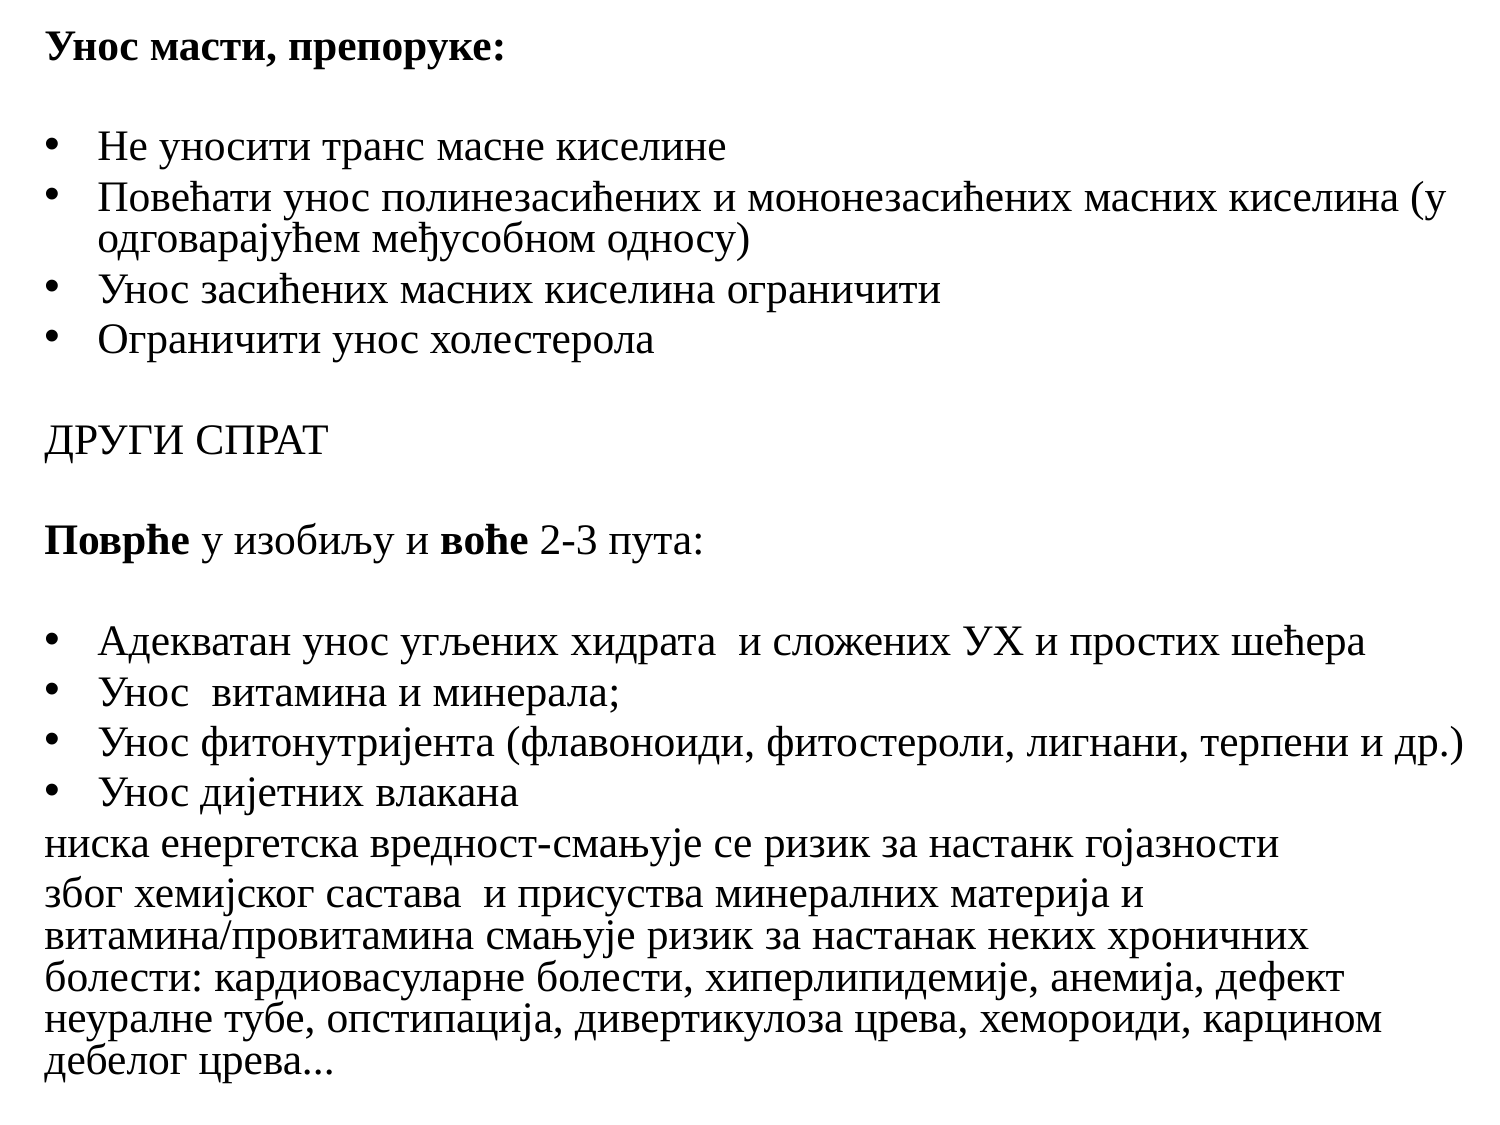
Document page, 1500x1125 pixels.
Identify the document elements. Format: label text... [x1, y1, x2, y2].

list Унос масти, препоруке: Не уносити транс масне киселине Повећати унос полинезасићених и мононезасићених масних киселина (у одговарајућем међусобном односу) Унос засићених масних киселина ограничити Ограничити унос холестерола ДРУГИ СПРАТ Поврће у изобиљу и воће 2-3 пута: Адекватан унос угљених хидрата и сложених УХ и простих шећера Унос витамина и минерала; Унос фитонутријента (флавоноиди, фитостероли, лигнани, терпени и др.) Унос дијетних влакана ниска енергетска вредност-смањује се ризик за настанк гојазности због хемијског састава и присуства минералних материја и витамина/провитамина смањује ризик за настанак неких хроничних болести: кардиовасуларне болести, хиперлипидемије, анемија, дефект неуралне тубе, опстипација, дивертикулоза црева, хемороиди, карцином дебелог црева... [29, 19, 1483, 1125]
